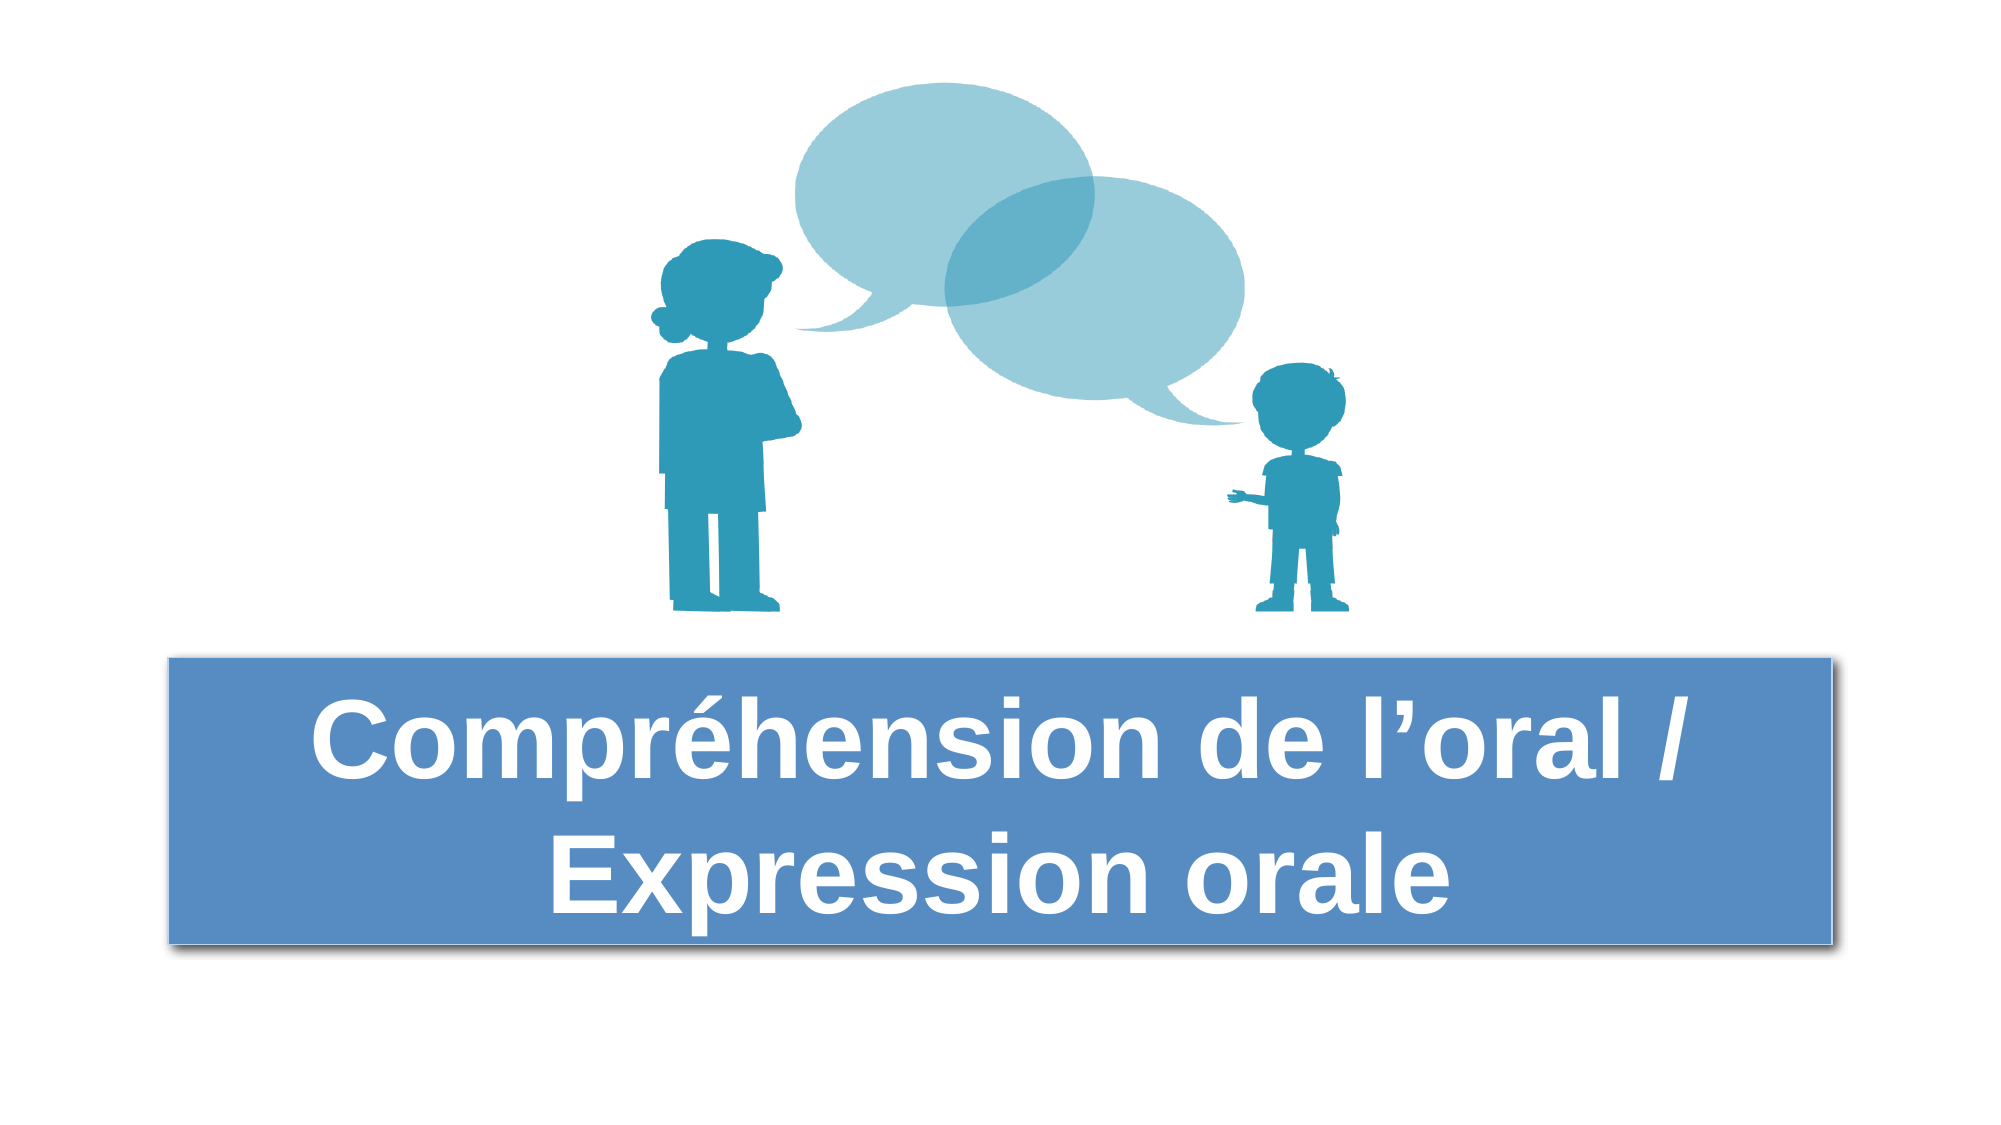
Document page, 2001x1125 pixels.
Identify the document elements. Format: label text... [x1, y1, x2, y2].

picture [650, 82, 1350, 612]
text_box Compréhension de l’oral / Expression orale [168, 657, 1832, 945]
